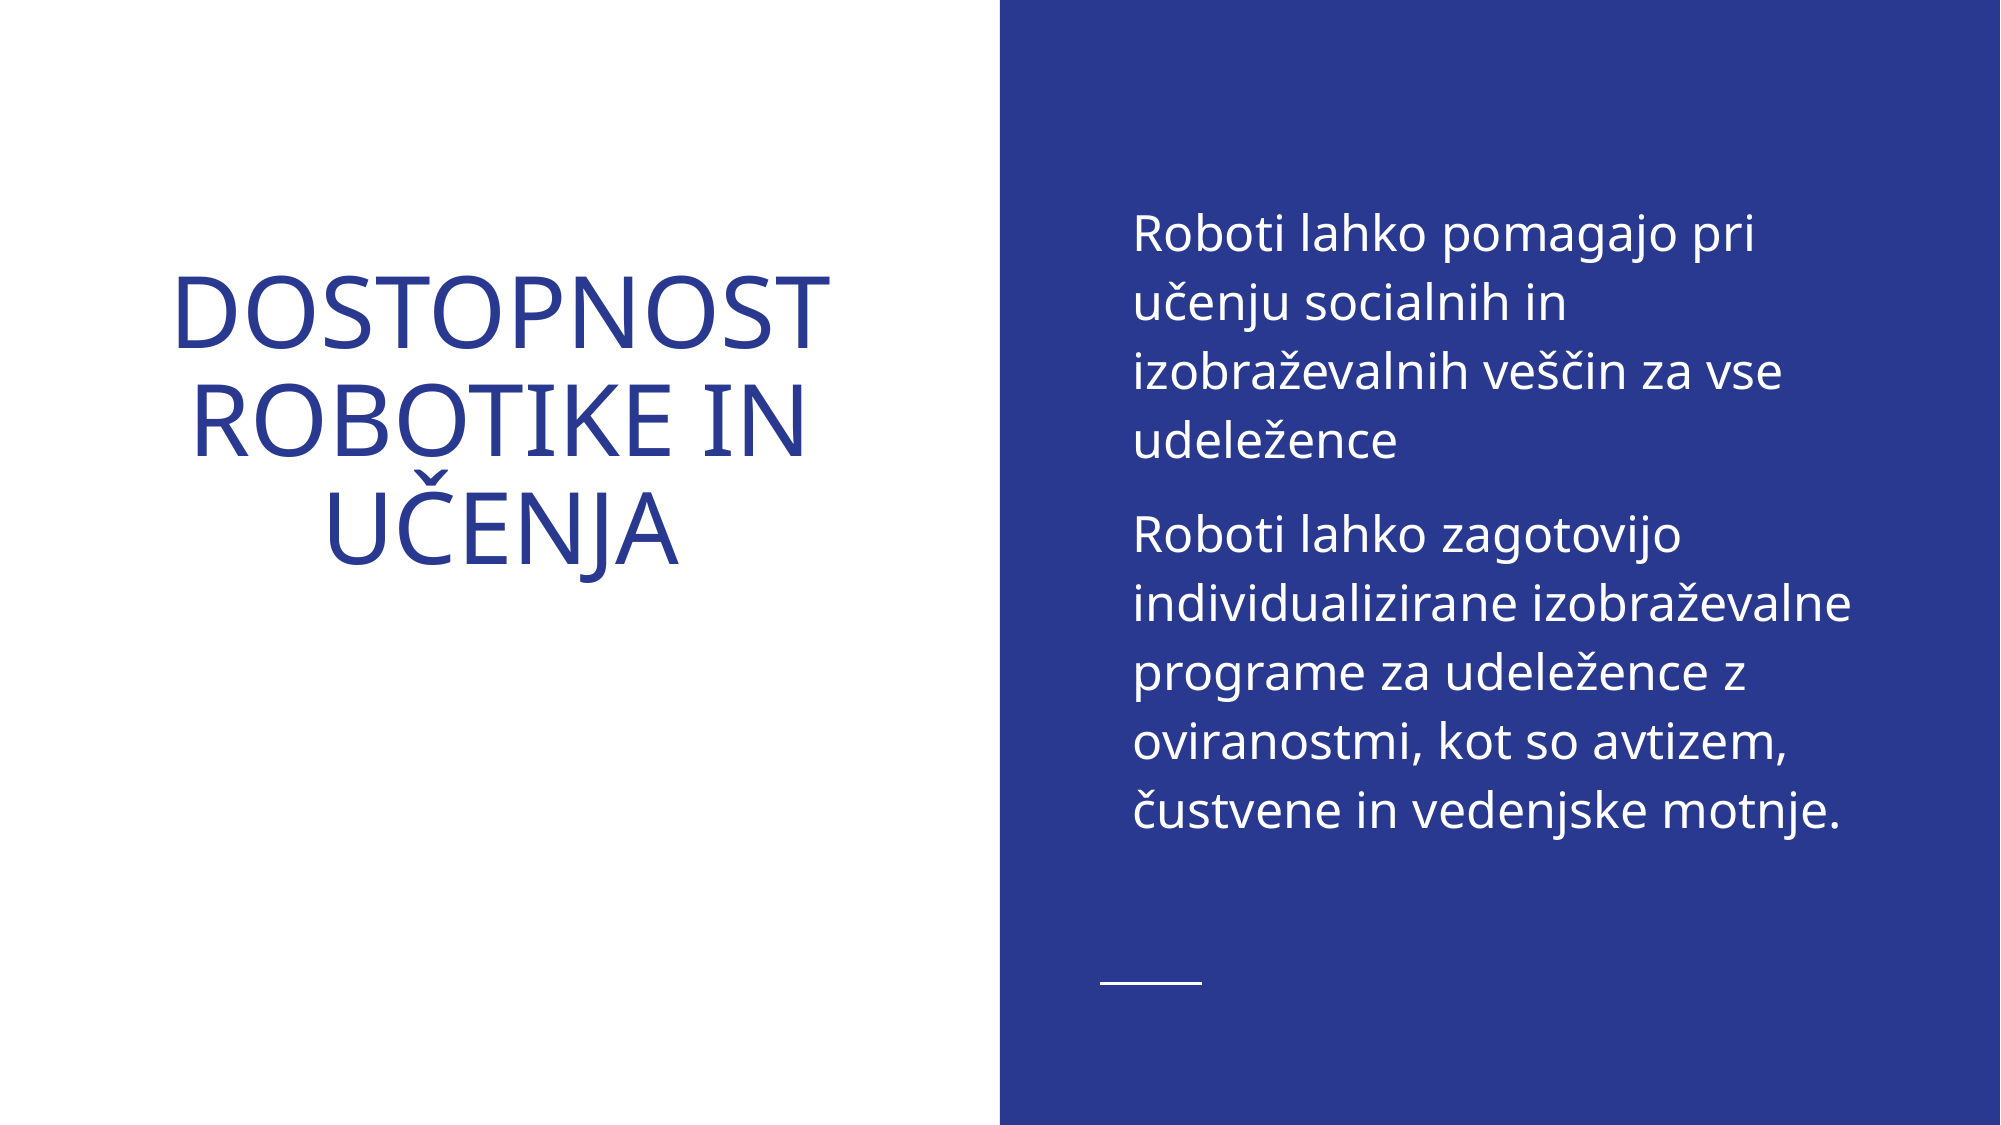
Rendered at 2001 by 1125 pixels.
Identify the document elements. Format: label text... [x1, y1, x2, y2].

title DOSTOPNOST ROBOTIKE IN UČENJA [58, 251, 943, 594]
list Roboti lahko pomagajo pri učenju socialnih in izobraževalnih veščin za vse udeležence Roboti lahko zagotovijo individualizirane izobraževalne programe za udeležence z oviranostmi, kot so avtizem, čustvene in vedenjske motnje. [1080, 158, 1920, 967]
